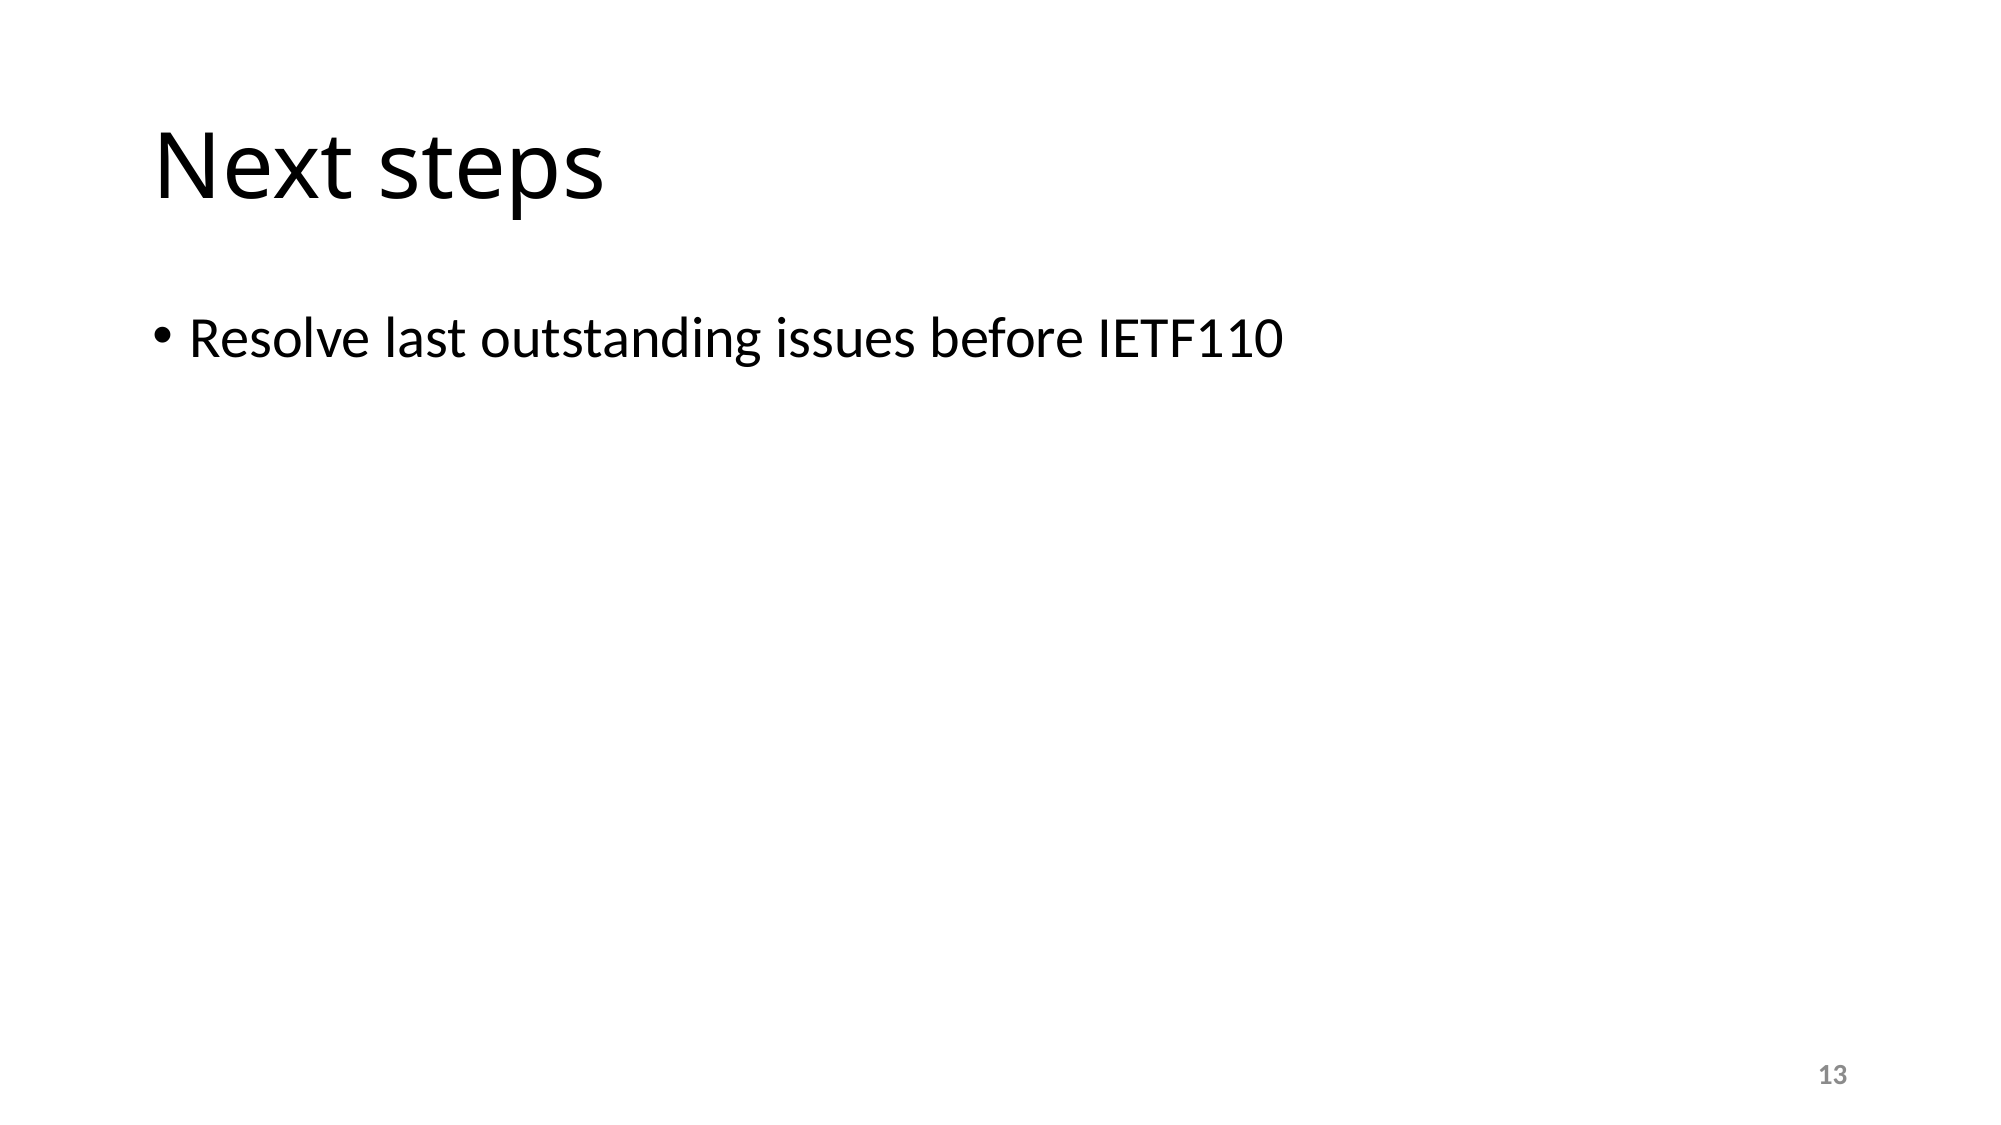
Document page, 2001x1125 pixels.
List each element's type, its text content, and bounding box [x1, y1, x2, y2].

list Resolve last outstanding issues before IETF110 [137, 299, 1863, 1014]
title Next steps [137, 59, 1863, 278]
slide_number 13 [1412, 1042, 1863, 1103]
